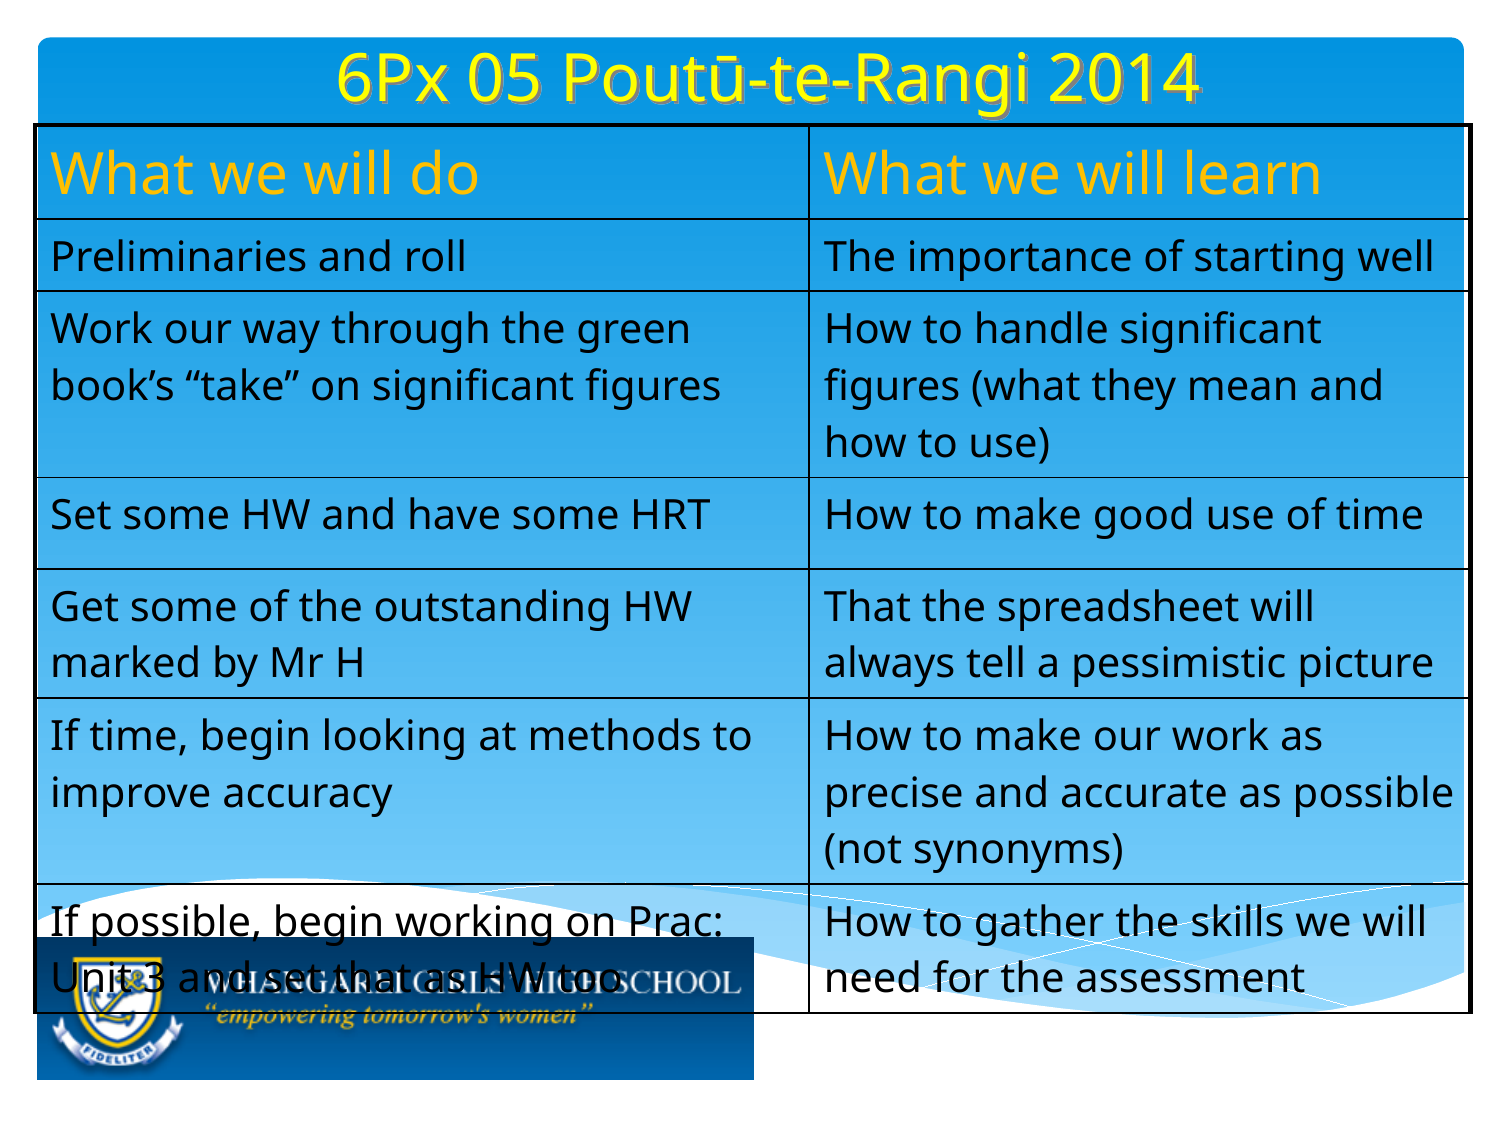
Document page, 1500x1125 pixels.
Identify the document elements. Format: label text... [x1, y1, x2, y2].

table_cell How to make our work as precise and accurate as possible (not synonyms) [810, 699, 1468, 883]
text_box 6Px 05 Poutū-te-Rangi 2014 [162, 24, 1375, 123]
table_cell How to handle significant figures (what they mean and how to use) [810, 292, 1468, 477]
table_cell How to make good use of time [810, 478, 1468, 568]
table_cell The importance of starting well [810, 220, 1468, 290]
table_cell Preliminaries and roll [37, 220, 808, 290]
picture [37, 937, 754, 1080]
table_header What we will learn [810, 127, 1468, 218]
table_cell If time, begin looking at methods to improve accuracy [37, 699, 808, 883]
table_cell Work our way through the green book’s “take” on significant figures [37, 292, 808, 477]
table_cell Get some of the outstanding HW marked by Mr H [37, 570, 808, 697]
table_cell Set some HW and have some HRT [37, 478, 808, 568]
table_cell If possible, begin working on Prac: Unit 3 and set that as HW too [37, 885, 808, 1012]
table_header What we will do [37, 127, 808, 218]
table_cell That the spreadsheet will always tell a pessimistic picture [810, 570, 1468, 697]
table_cell How to gather the skills we will need for the assessment [810, 885, 1468, 1012]
